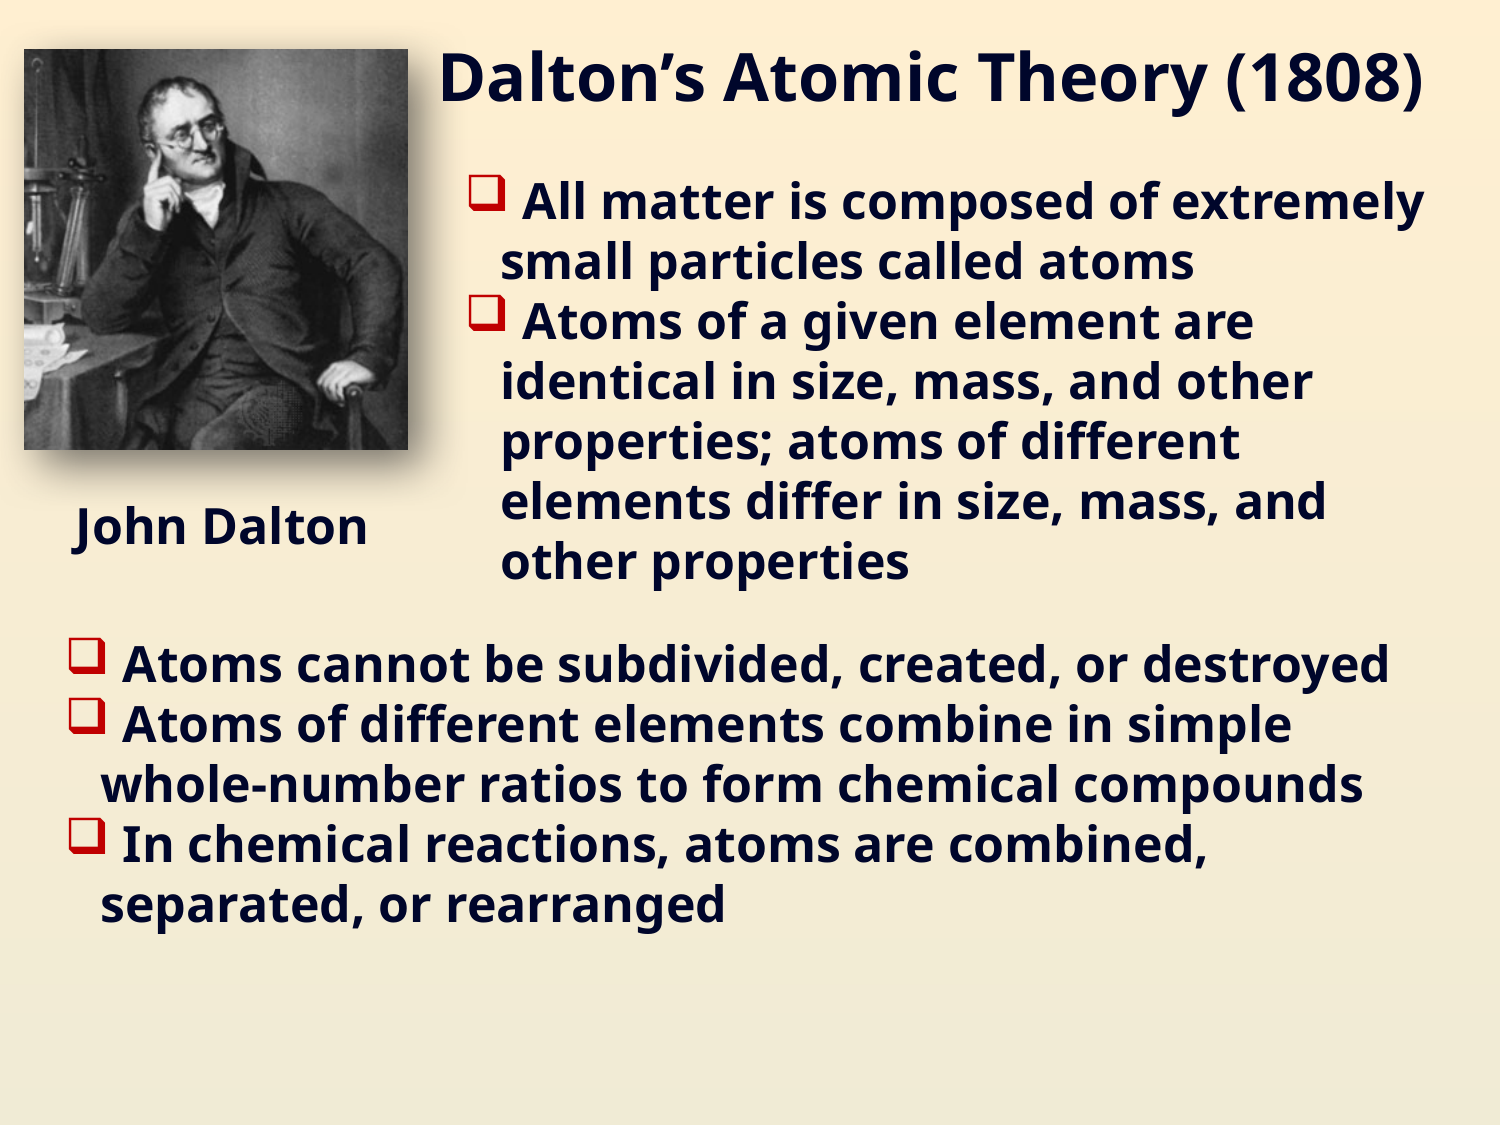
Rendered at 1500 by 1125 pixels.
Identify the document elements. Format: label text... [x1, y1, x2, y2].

text_box John Dalton [60, 487, 385, 563]
title Dalton’s Atomic Theory (1808) [399, 24, 1463, 126]
picture [24, 49, 408, 451]
text_box All matter is composed of extremely small particles called atoms Atoms of a given element are identical in size, mass, and other properties; atoms of different elements differ in size, mass, and other properties [450, 162, 1450, 658]
text_box Atoms cannot be subdivided, created, or destroyed Atoms of different elements combine in simple whole-number ratios to form chemical compounds In chemical reactions, atoms are combined, separated, or rearranged [50, 624, 1438, 940]
